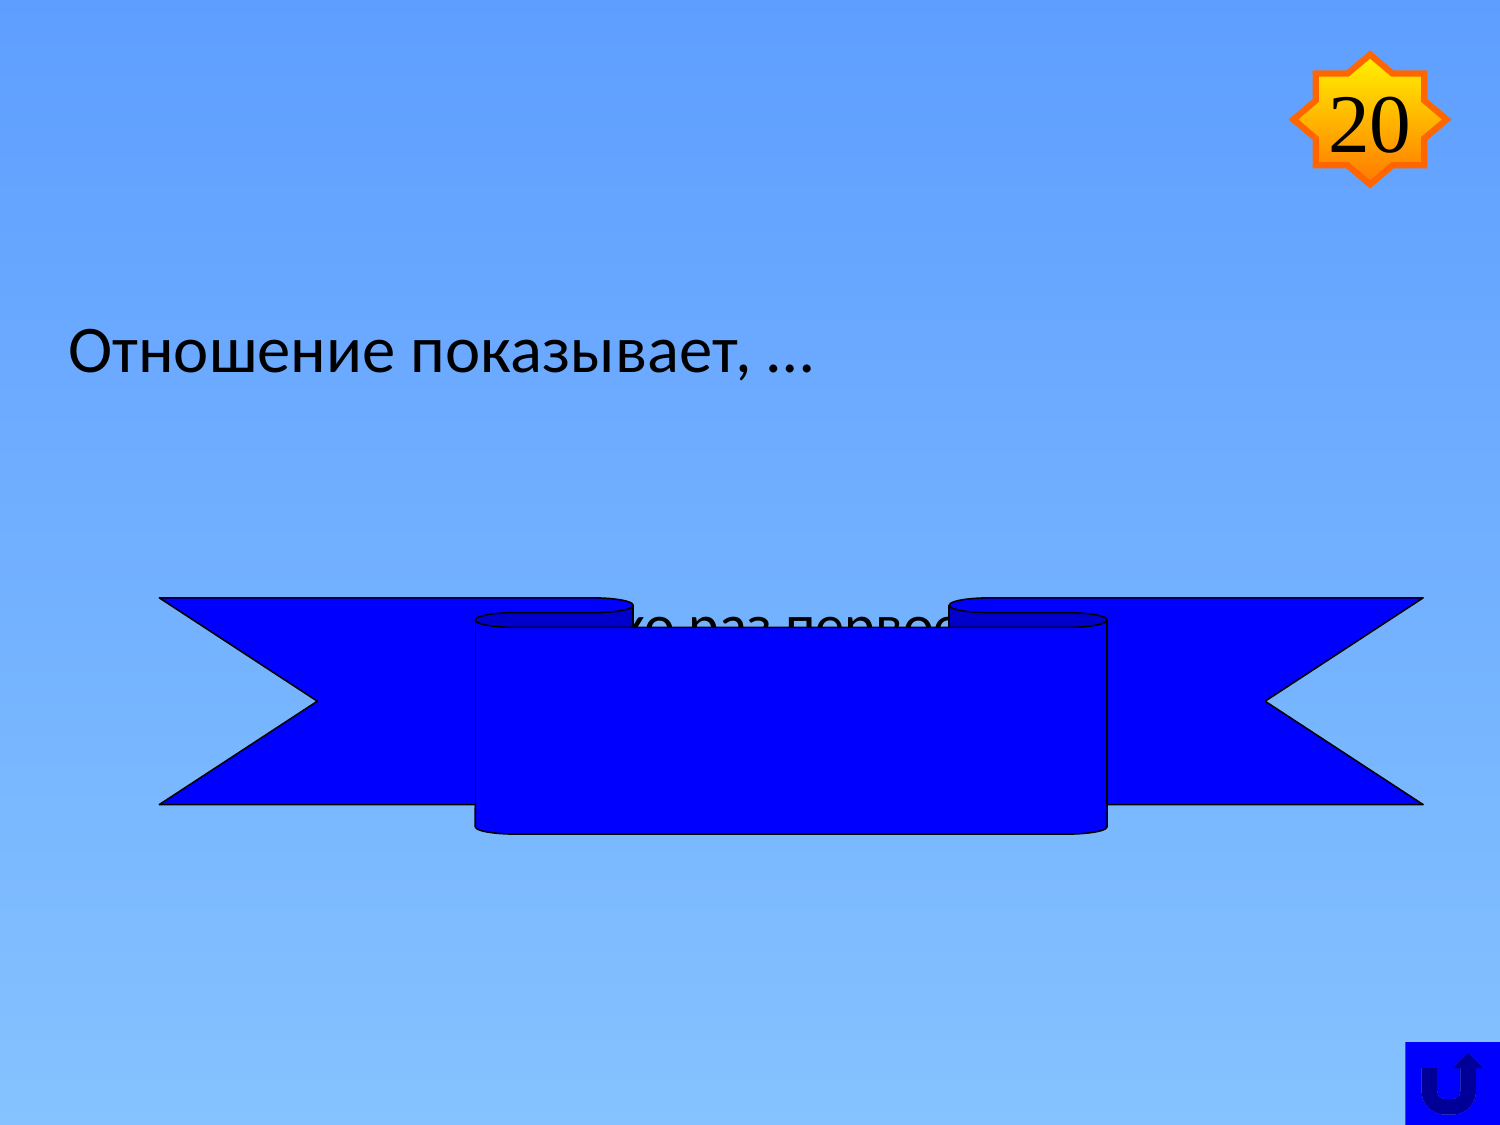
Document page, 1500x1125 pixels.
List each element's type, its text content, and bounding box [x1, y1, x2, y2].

text_box 20 [1293, 54, 1447, 185]
list Отношение показывает, … Во сколько раз первое число больше второго или какую часть первое число составляет от второго [53, 314, 1459, 1047]
text_box [1405, 1042, 1500, 1125]
text_box [159, 597, 1424, 835]
